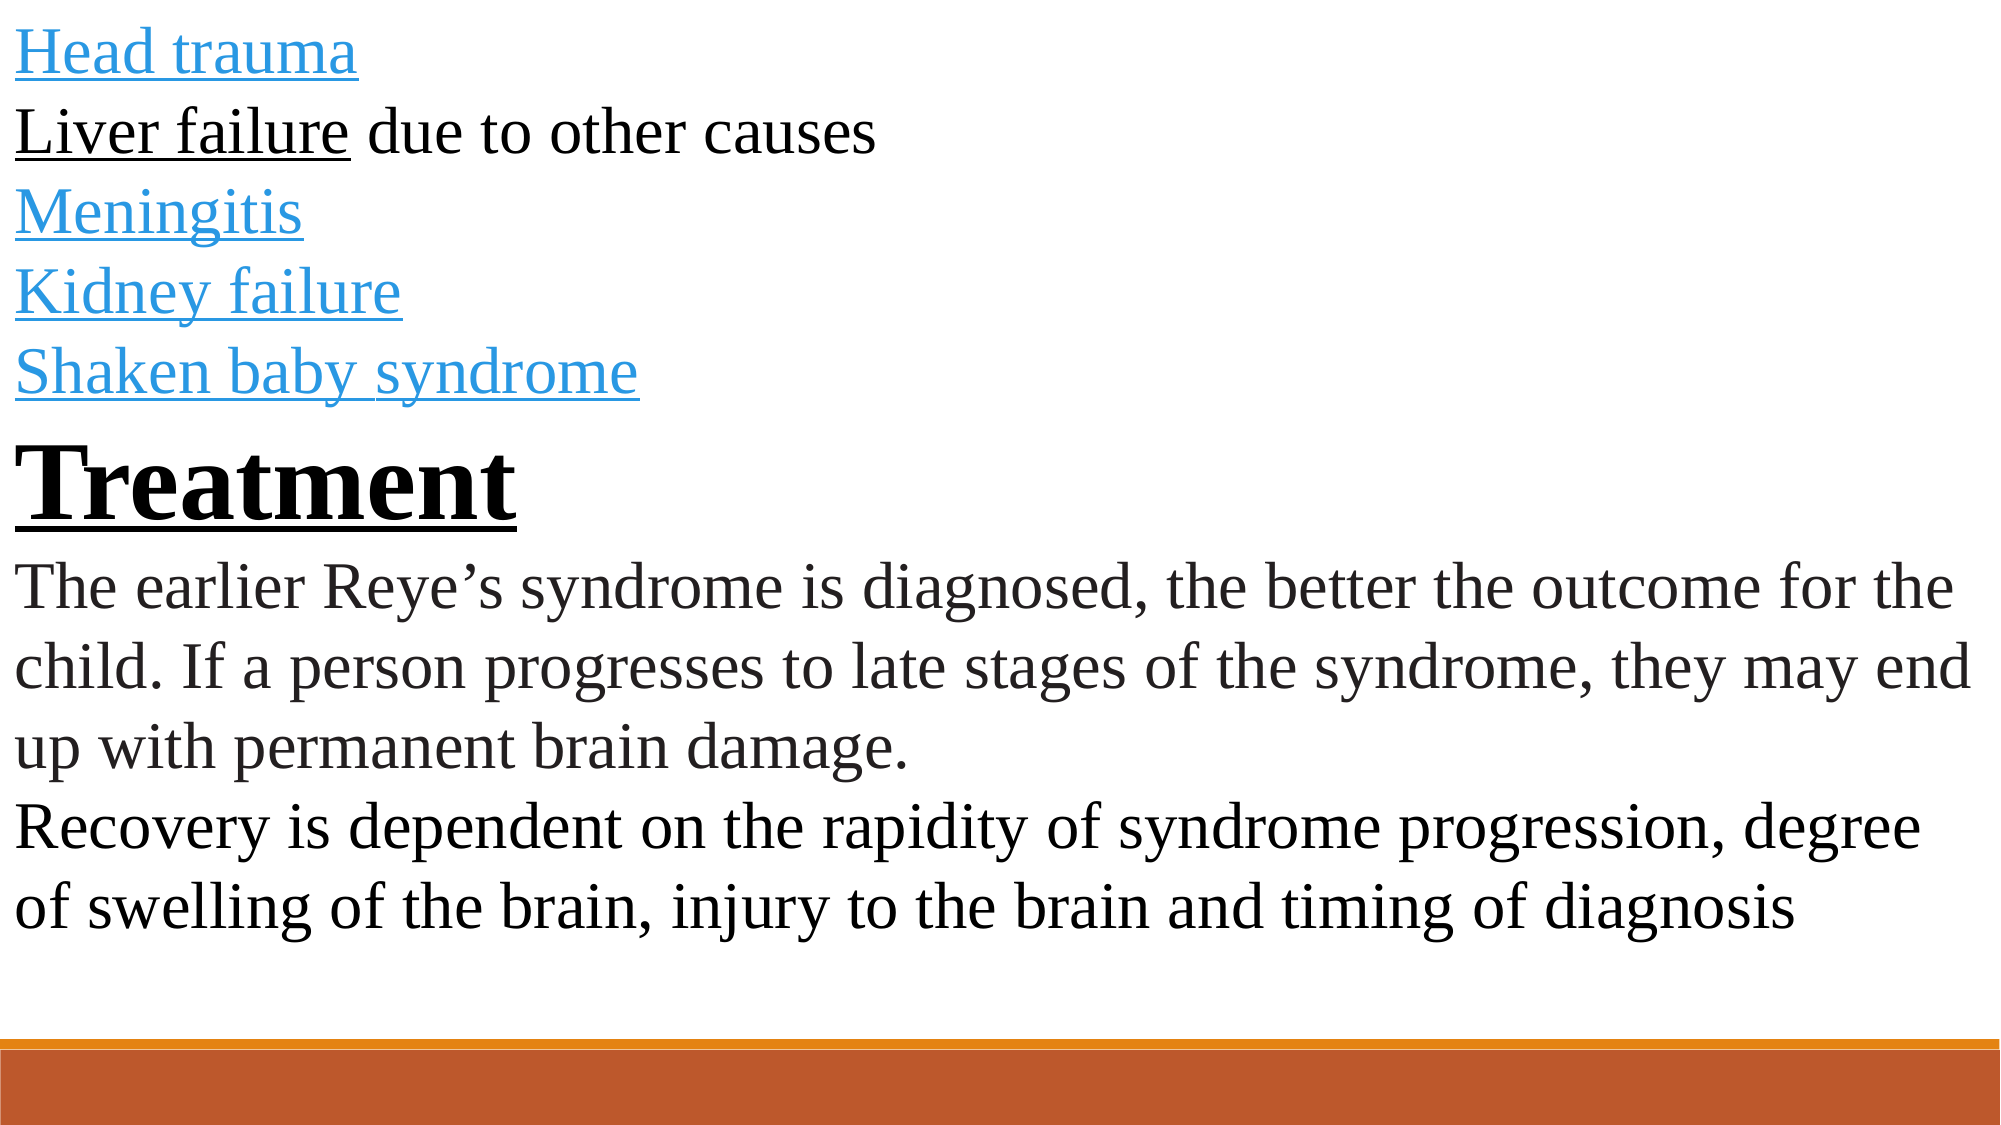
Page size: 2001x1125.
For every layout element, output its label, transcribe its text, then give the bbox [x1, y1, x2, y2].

text_box Head trauma Liver failure due to other causes Meningitis Kidney failure Shaken baby syndrome Treatment The earlier Reye’s syndrome is diagnosed, the better the outcome for the child. If a person progresses to late stages of the syndrome, they may end up with permanent brain damage. Recovery is dependent on the rapidity of syndrome progression, degree of swelling of the brain, injury to the brain and timing of diagnosis [0, 0, 2000, 1030]
